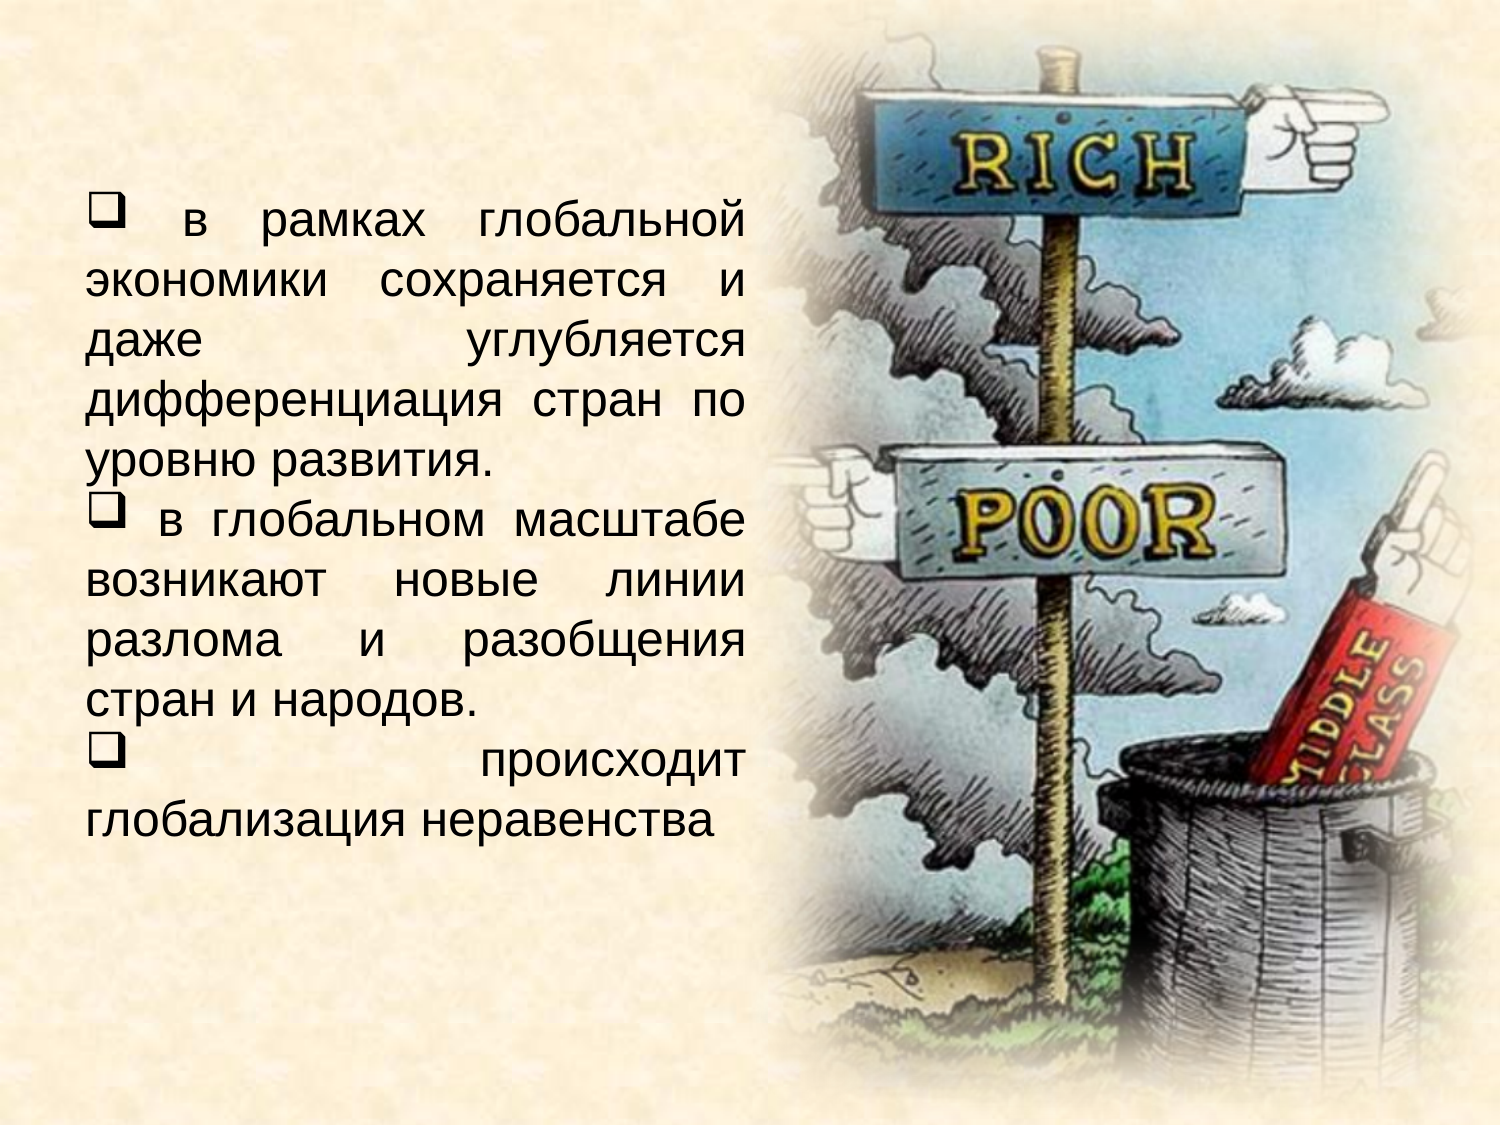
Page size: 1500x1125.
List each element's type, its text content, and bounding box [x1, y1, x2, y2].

text_box в рамках глобальной экономики сохраняется и даже углубляется дифференциация стран по уровню развития. в глобальном масштабе возникают новые линии разлома и разобщения стран и народов. происходит глобализация неравенства [70, 179, 732, 854]
picture [0, 0, 1500, 1125]
